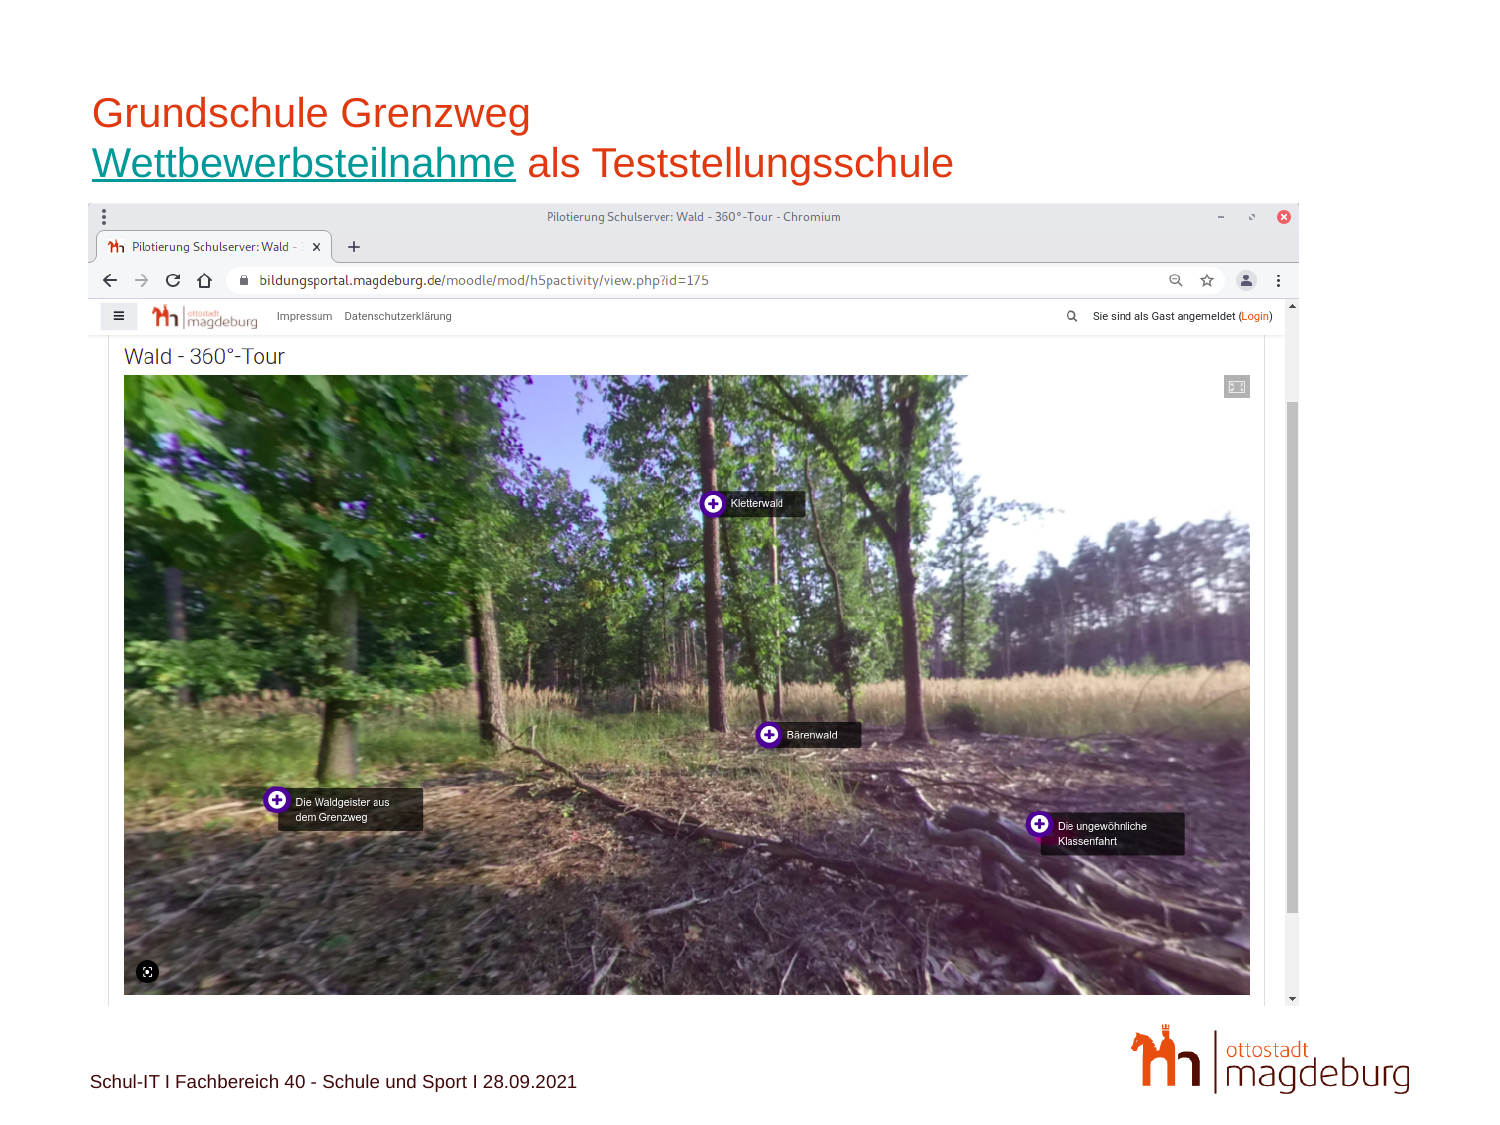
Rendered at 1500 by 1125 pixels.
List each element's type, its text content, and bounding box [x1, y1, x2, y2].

text_box Grundschule Grenzweg Wettbewerbsteilnahme als Teststellungsschule [77, 78, 1420, 206]
picture [88, 203, 1300, 1006]
picture [1131, 1024, 1409, 1094]
